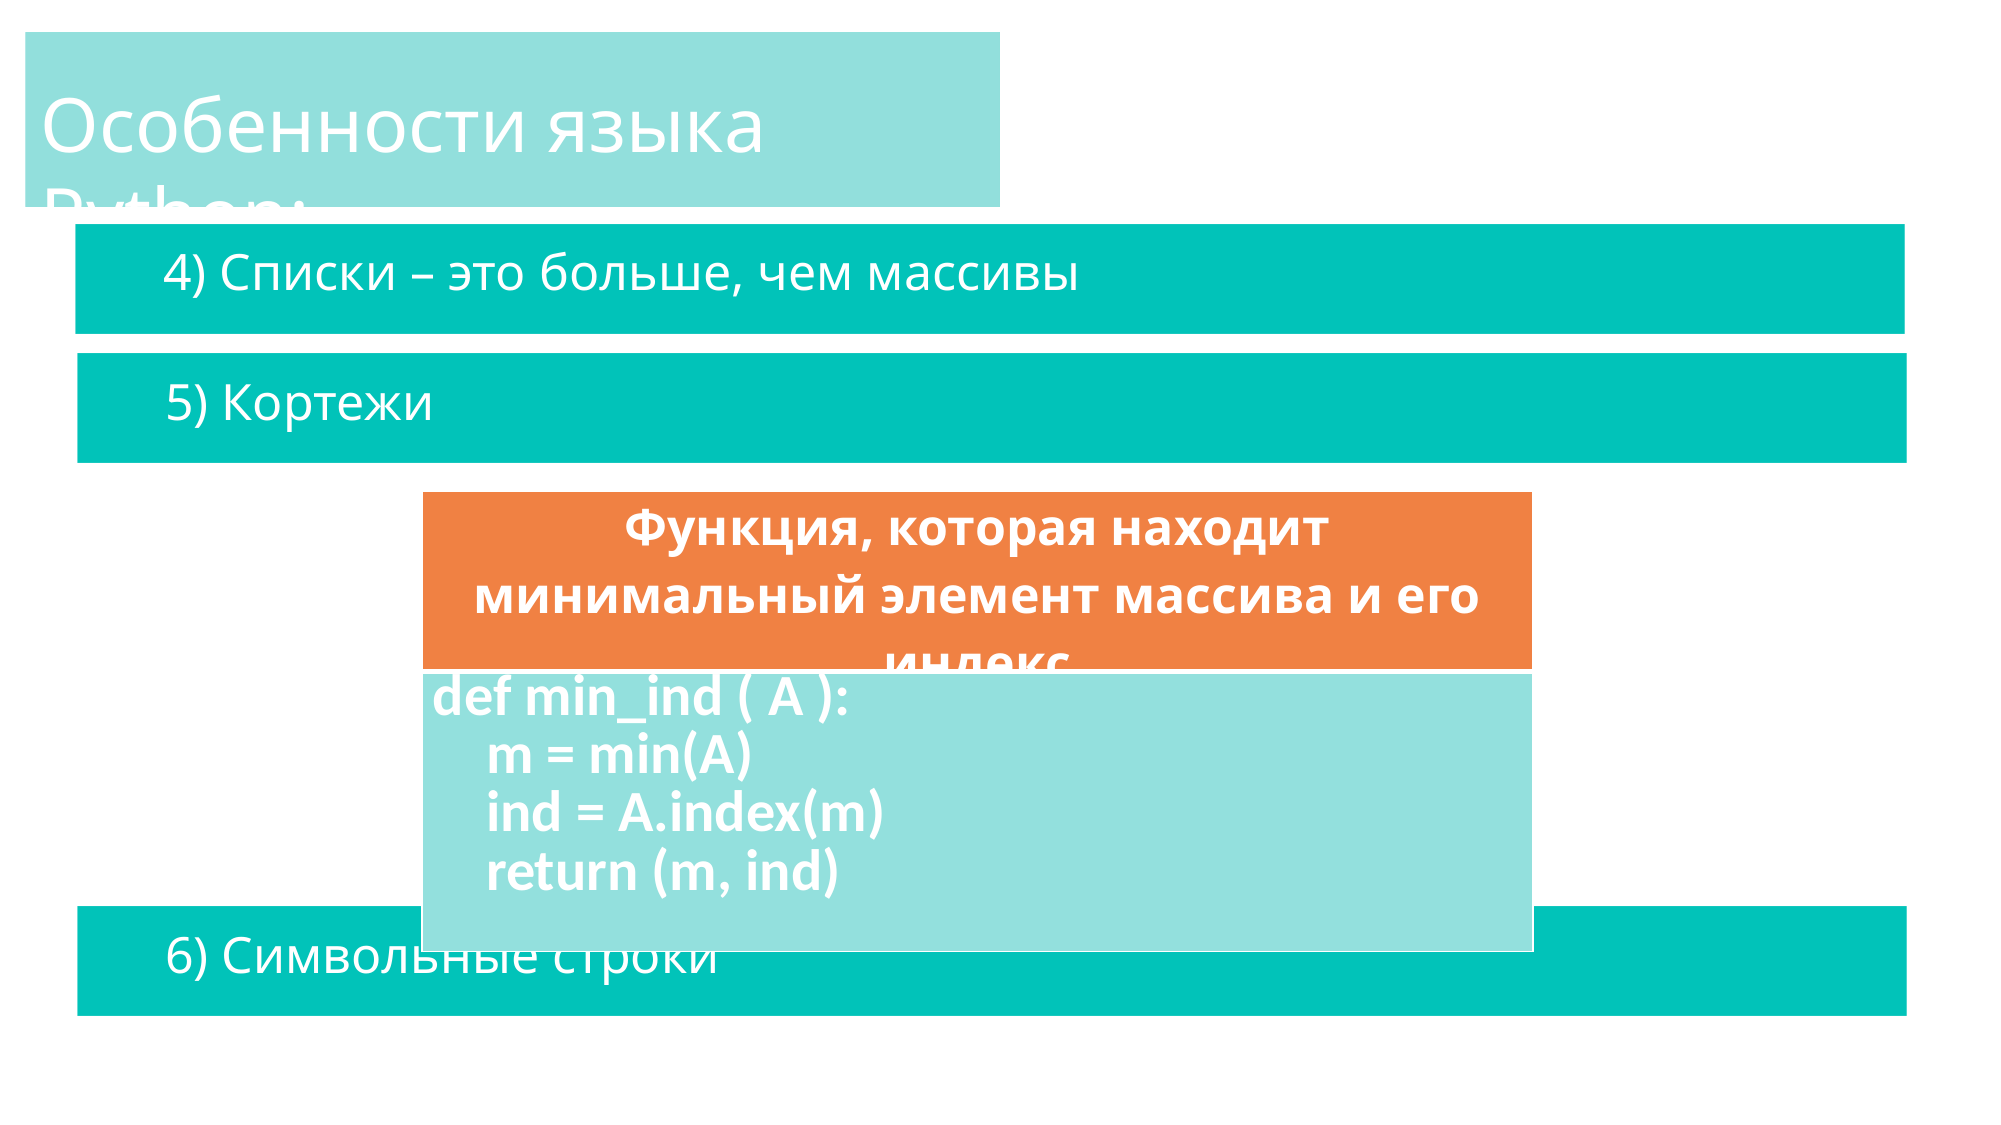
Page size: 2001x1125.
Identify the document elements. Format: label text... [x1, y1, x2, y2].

picture [77, 906, 1907, 1016]
table_header Функция, которая находит минимальный элемент массива и его индекс [423, 492, 1532, 669]
table_cell def min_ind ( A ): m = min(A) ind = A.index(m) return (m, ind) [423, 674, 1532, 906]
picture [75, 224, 1905, 334]
text_box Особенности языка Python: [25, 69, 1034, 265]
picture [77, 353, 1907, 463]
picture [25, 32, 1000, 208]
